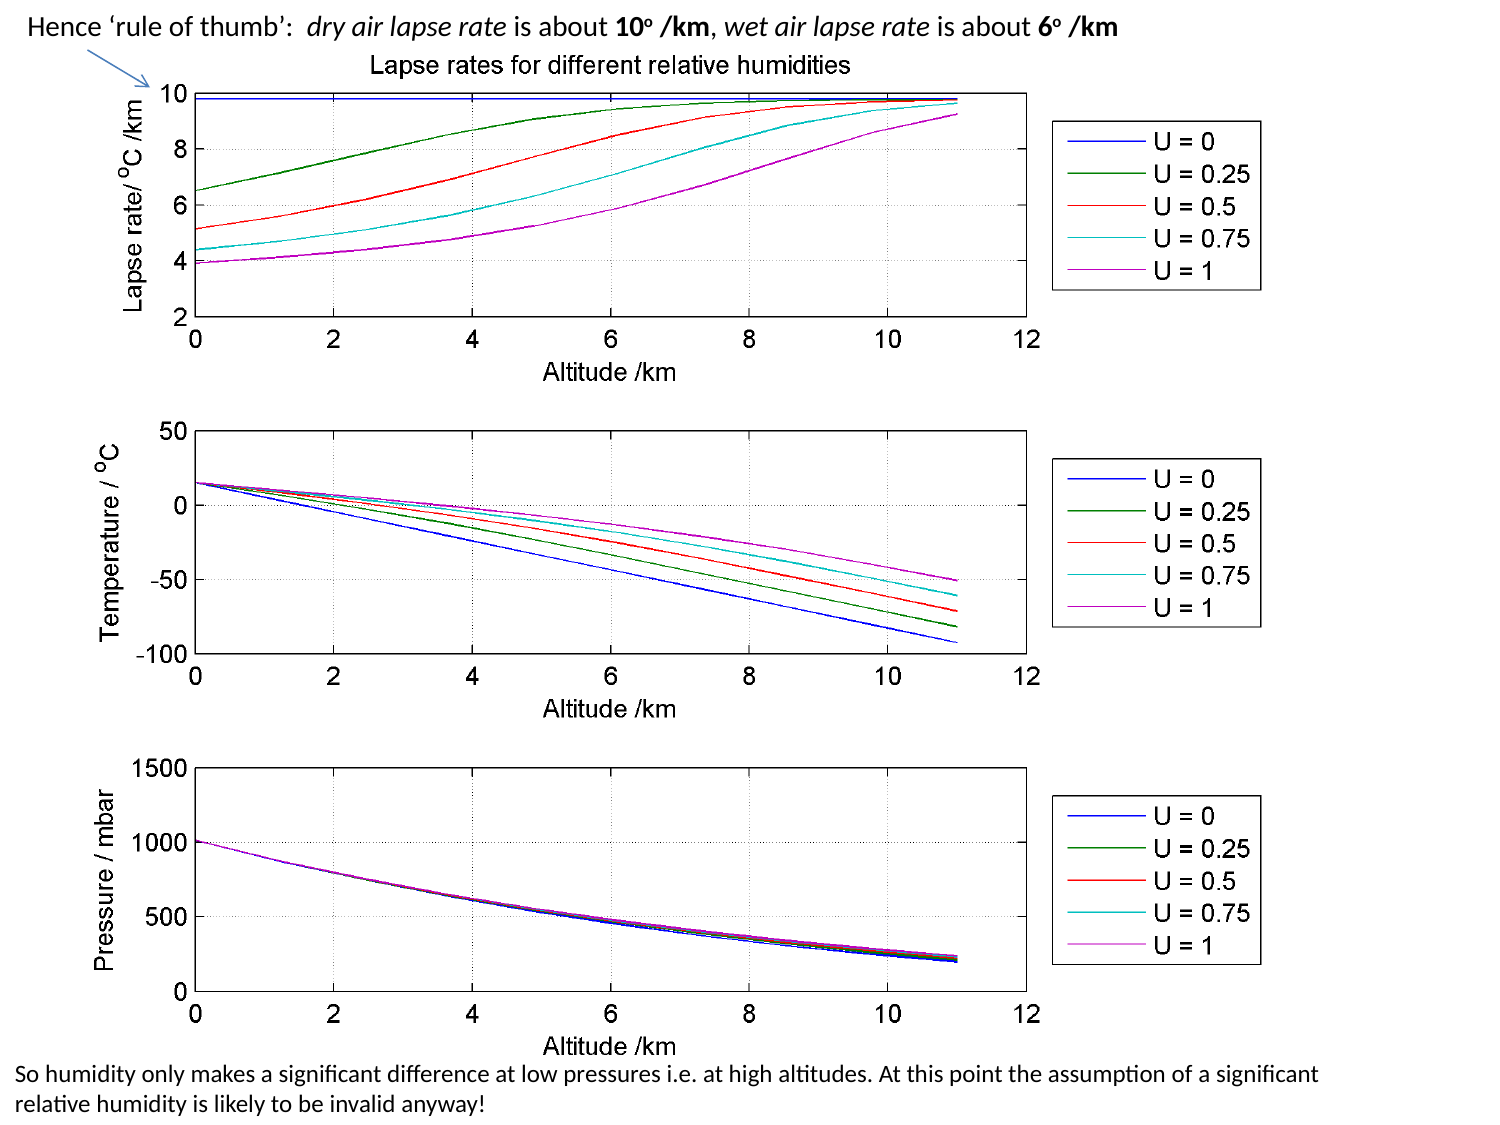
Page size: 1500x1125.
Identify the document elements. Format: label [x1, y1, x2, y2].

text_box [87, 49, 151, 88]
picture [0, 0, 1500, 1125]
